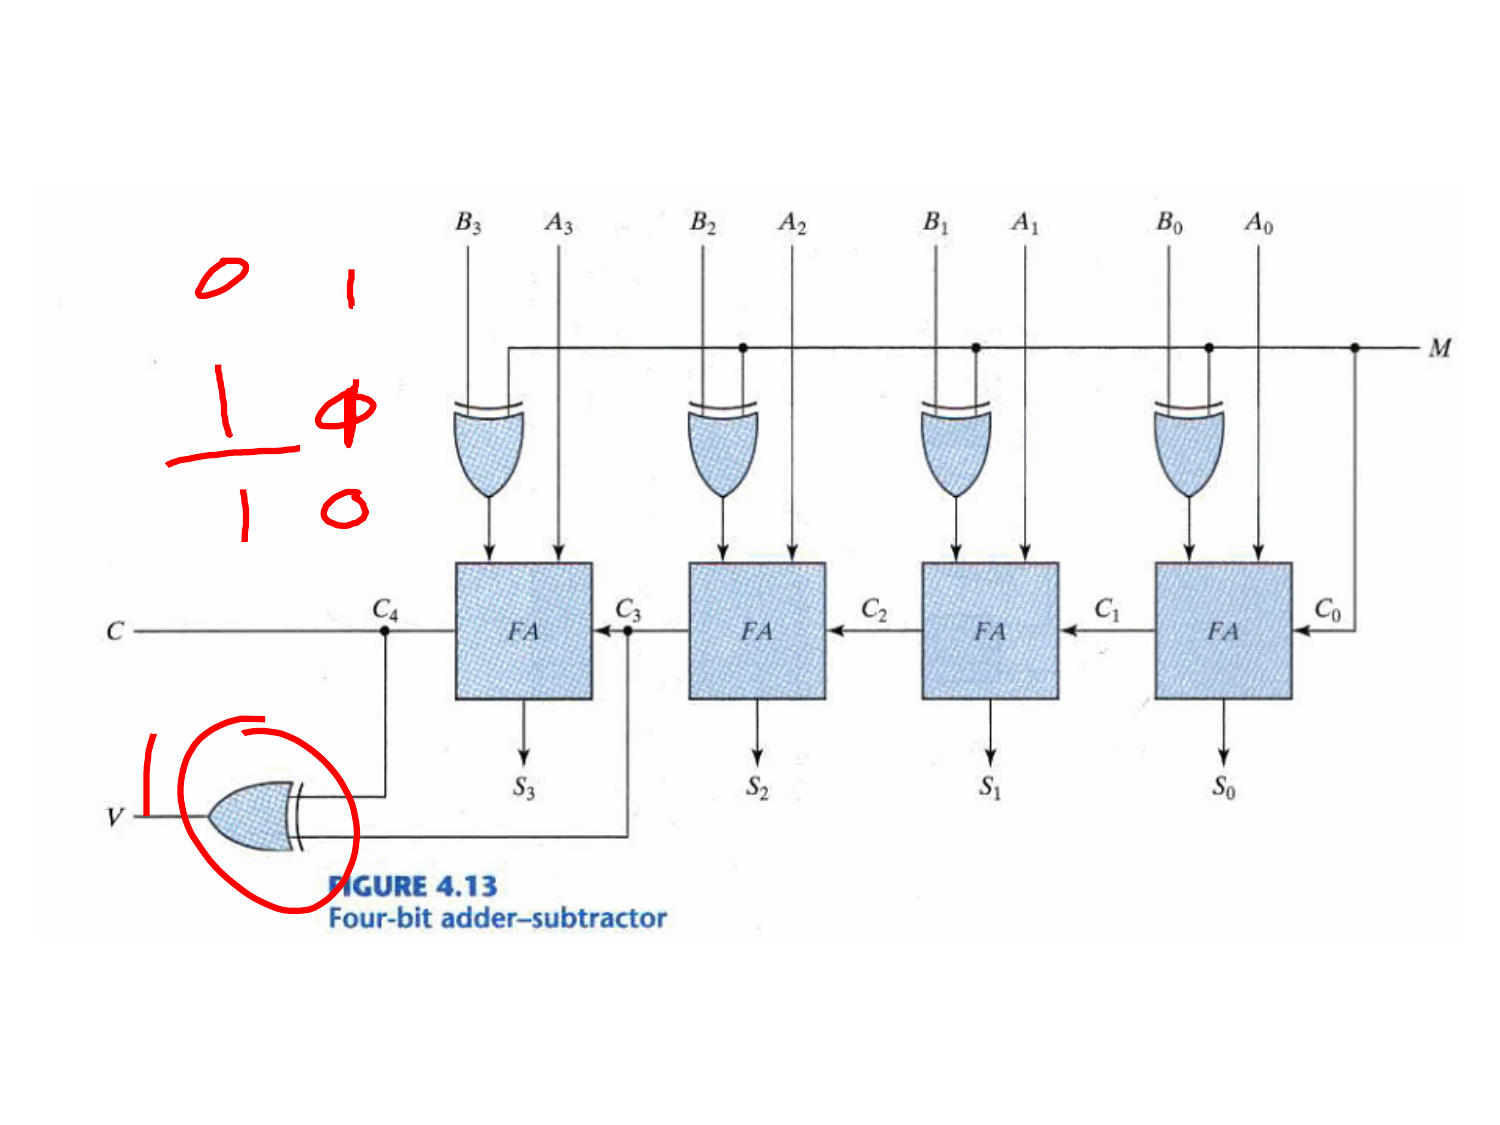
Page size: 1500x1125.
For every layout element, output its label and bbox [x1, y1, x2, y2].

picture [39, 183, 1461, 942]
text_box [146, 260, 374, 912]
